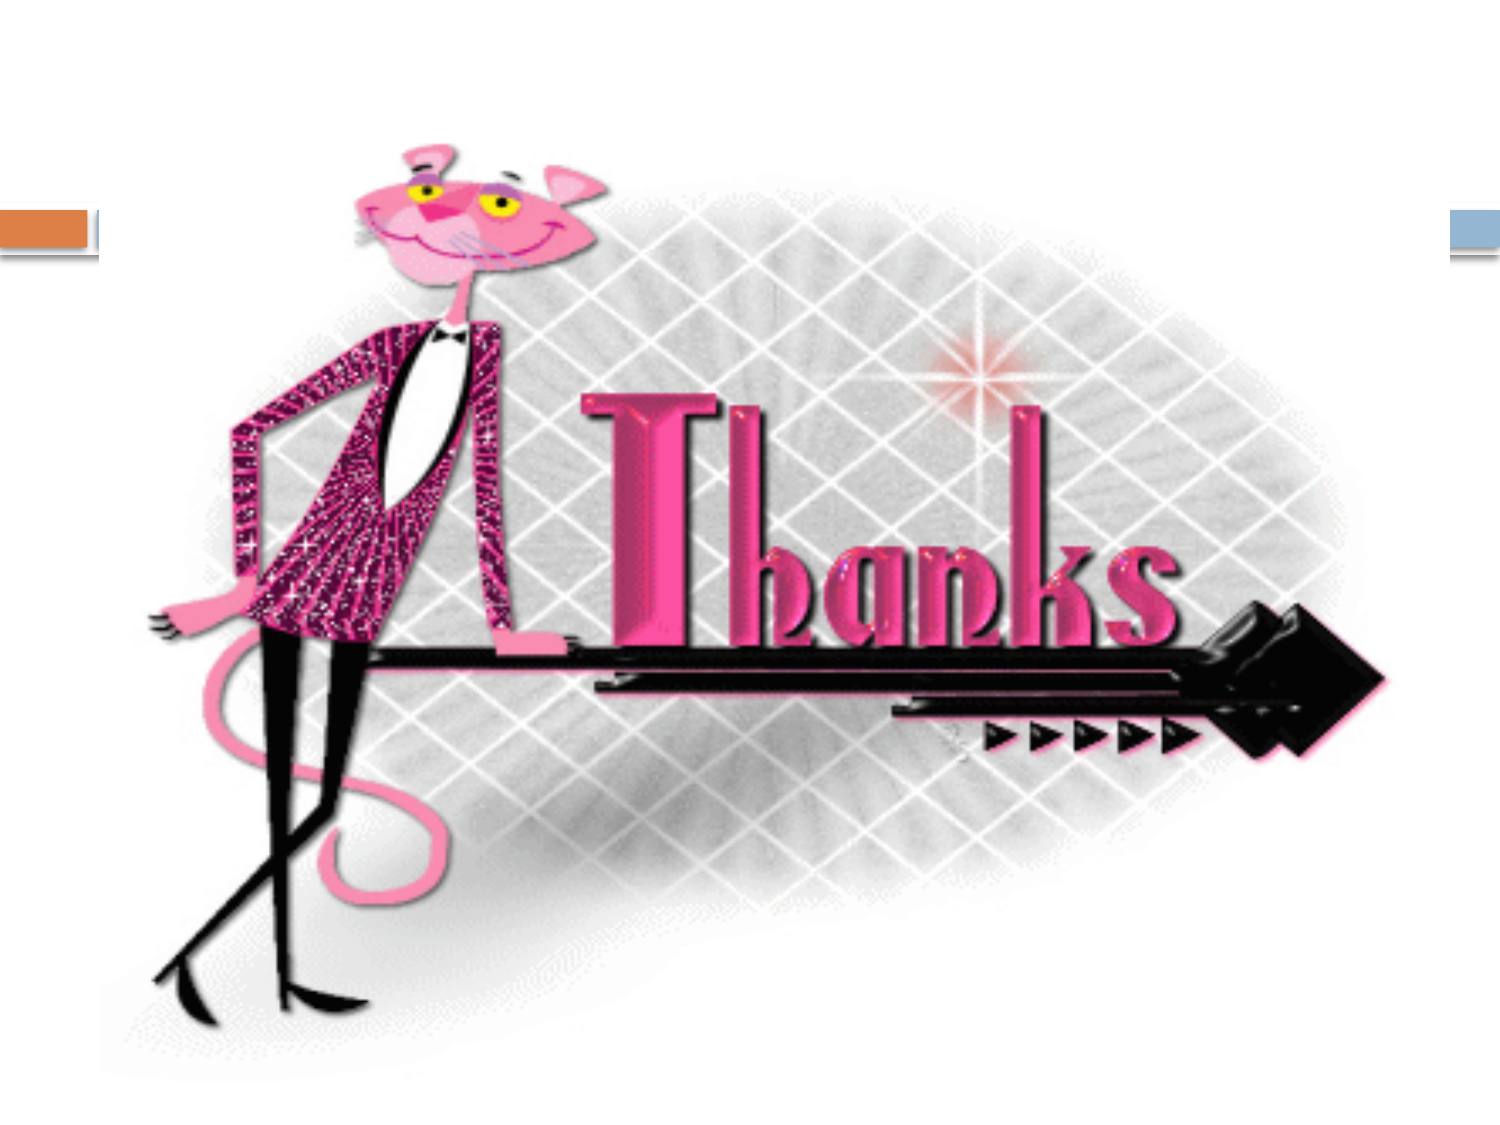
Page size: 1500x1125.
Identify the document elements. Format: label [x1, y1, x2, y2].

list [99, 49, 1451, 1101]
